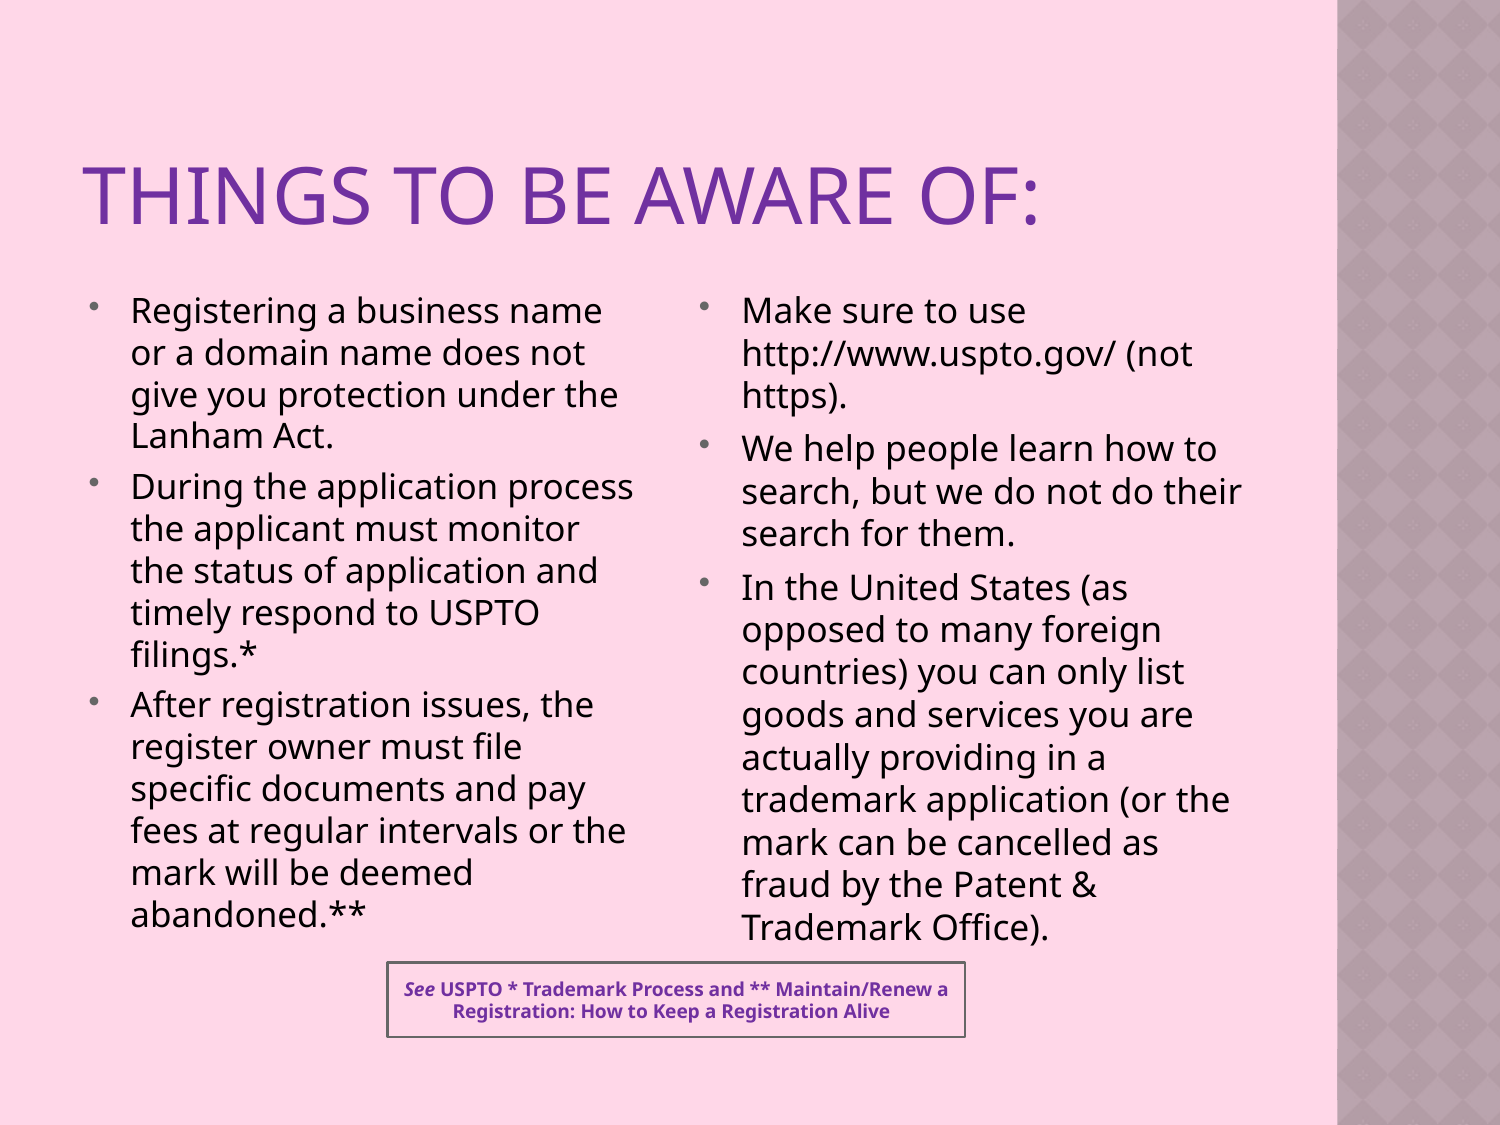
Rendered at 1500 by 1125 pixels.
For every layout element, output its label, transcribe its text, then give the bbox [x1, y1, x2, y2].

title Things to be aware of: [75, 52, 1263, 240]
list Make sure to use http://www.uspto.gov/ (not https). We help people learn how to search, but we do not do their search for them. In the United States (as opposed to many foreign countries) you can only list goods and services you are actually providing in a trademark application (or the mark can be cancelled as fraud by the Patent & Trademark Office). [685, 280, 1263, 956]
list Registering a business name or a domain name does not give you protection under the Lanham Act. During the application process the applicant must monitor the status of application and timely respond to USPTO filings.* After registration issues, the register owner must file specific documents and pay fees at regular intervals or the mark will be deemed abandoned.** [75, 280, 653, 956]
list See USPTO * Trademark Process and ** Maintain/Renew a Registration: How to Keep a Registration Alive [386, 961, 966, 1038]
